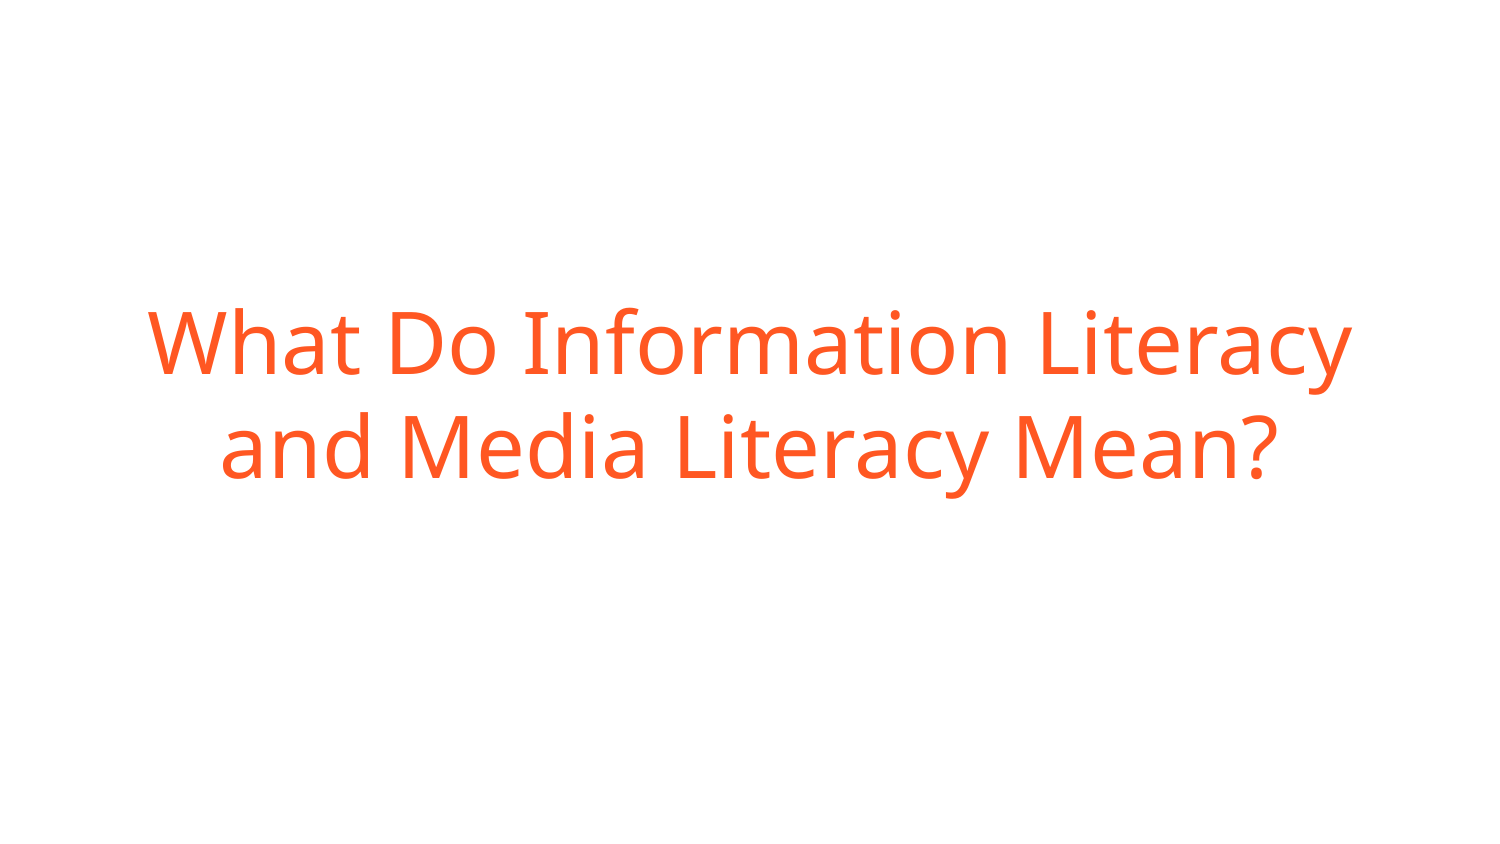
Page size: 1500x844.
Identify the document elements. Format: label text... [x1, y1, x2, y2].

title What Do Information Literacy and Media Literacy Mean? [51, 272, 1449, 594]
